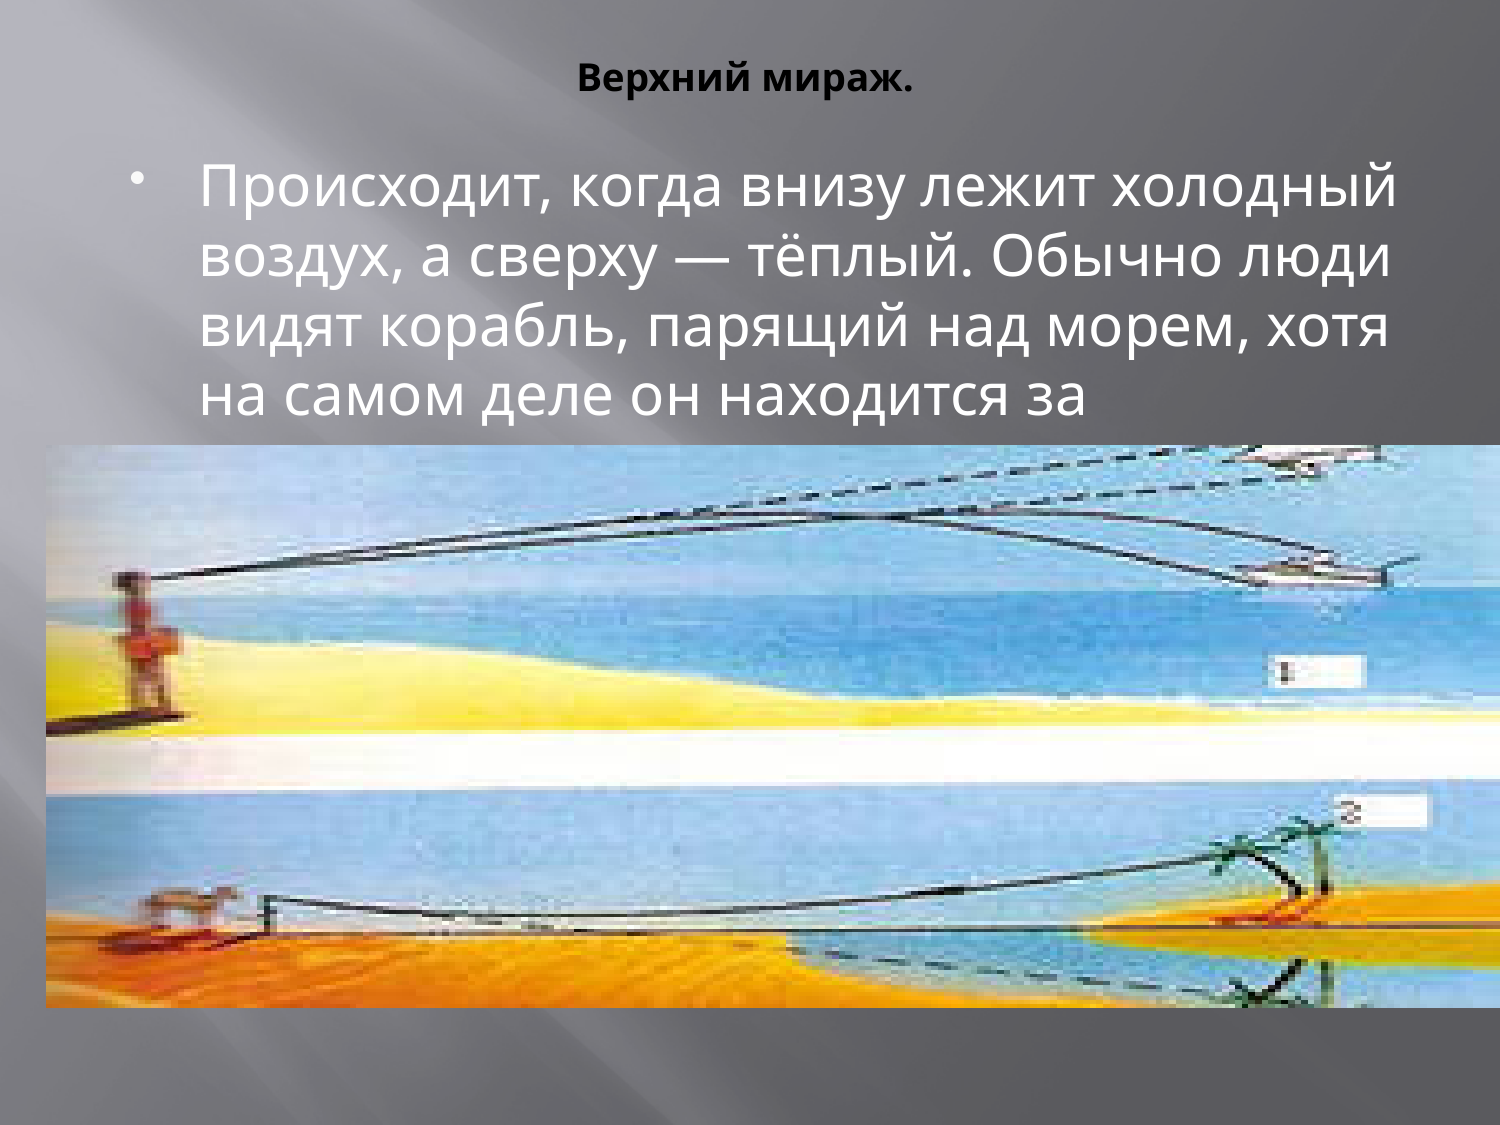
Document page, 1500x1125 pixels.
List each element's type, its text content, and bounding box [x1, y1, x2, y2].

title Верхний мираж. [75, 45, 1425, 153]
list Происходит, когда внизу лежит холодный воздух, а сверху — тёплый. Обычно люди видят корабль, парящий над морем, хотя на самом деле он находится за горизонтом. [93, 140, 1465, 445]
picture [46, 445, 1500, 1009]
